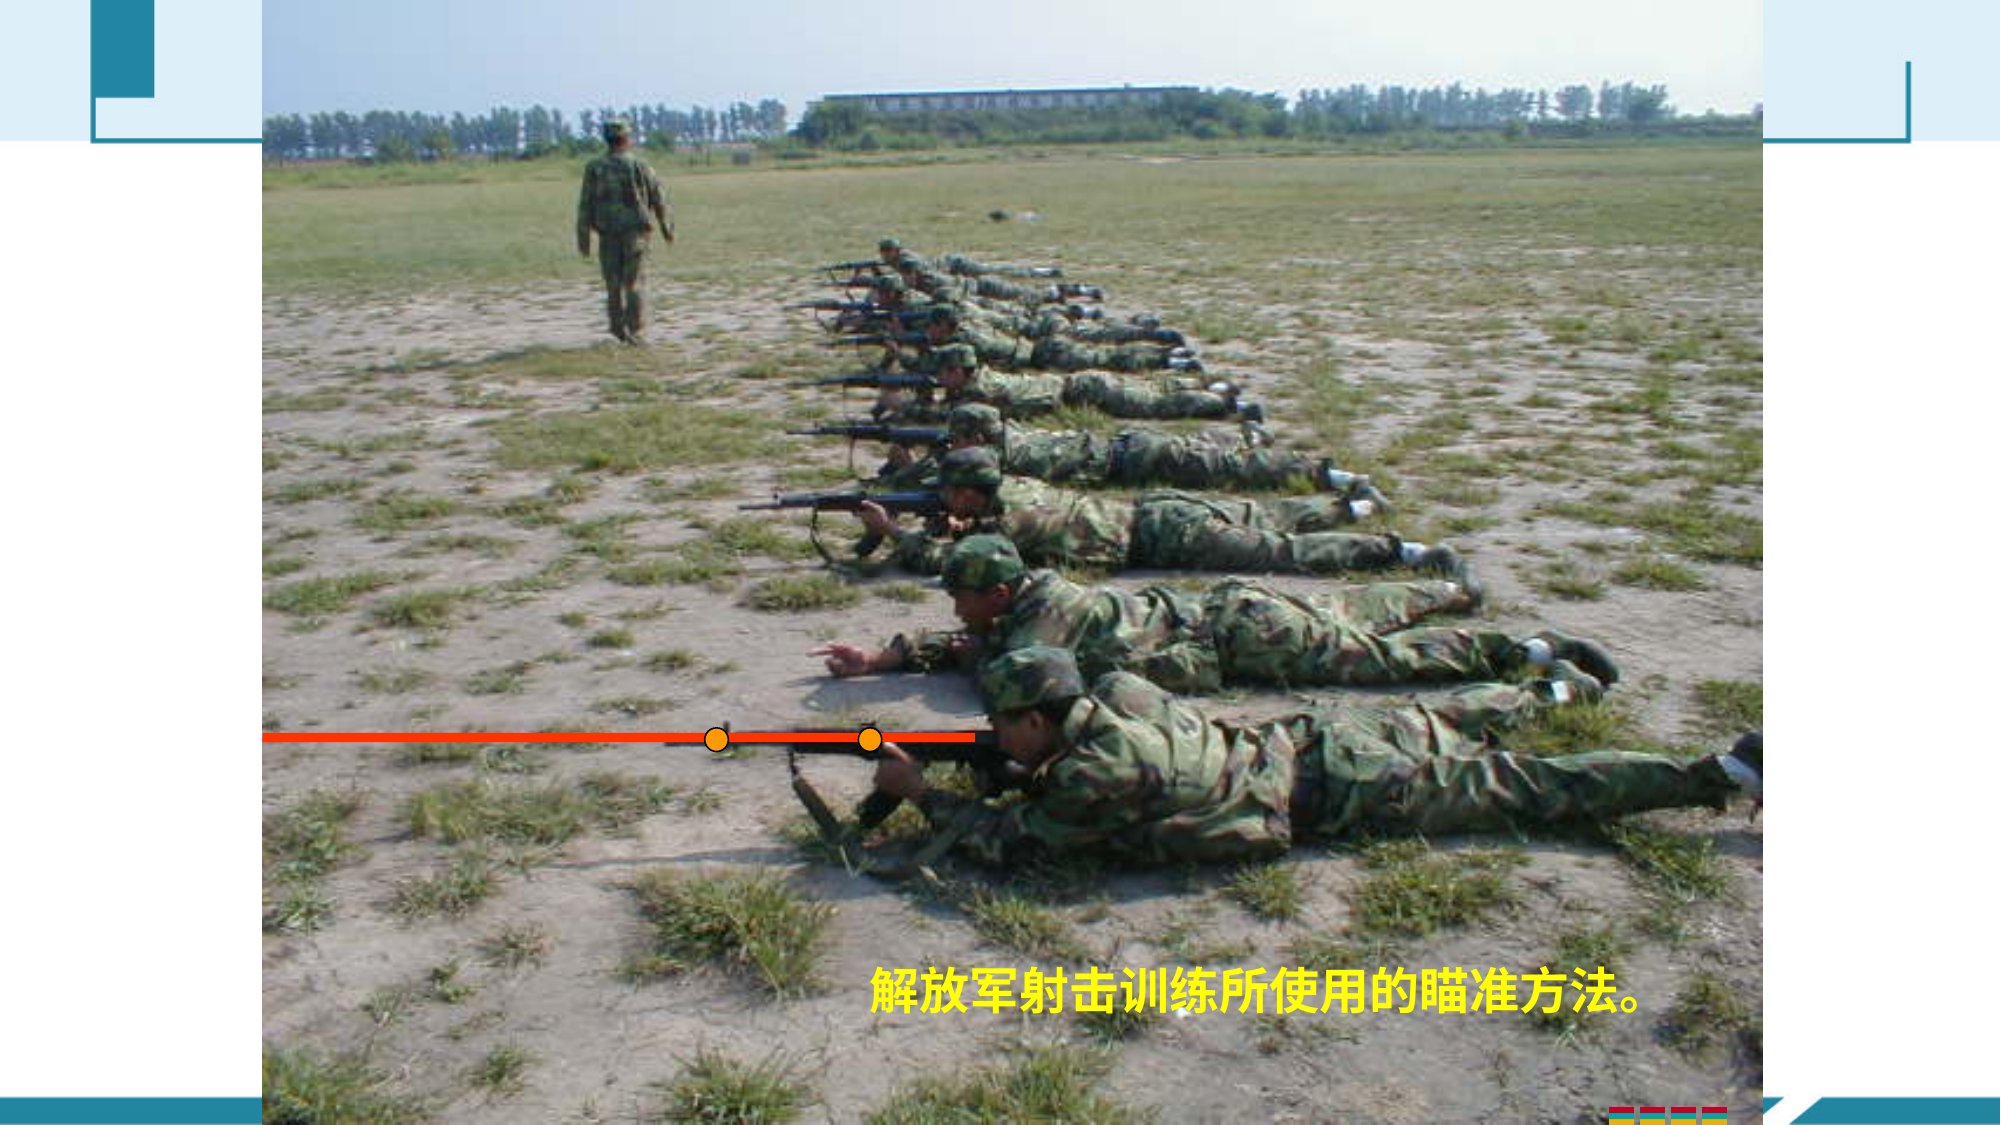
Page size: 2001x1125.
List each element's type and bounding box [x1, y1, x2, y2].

picture [0, 0, 2000, 1125]
text_box [1609, 1108, 1727, 1125]
